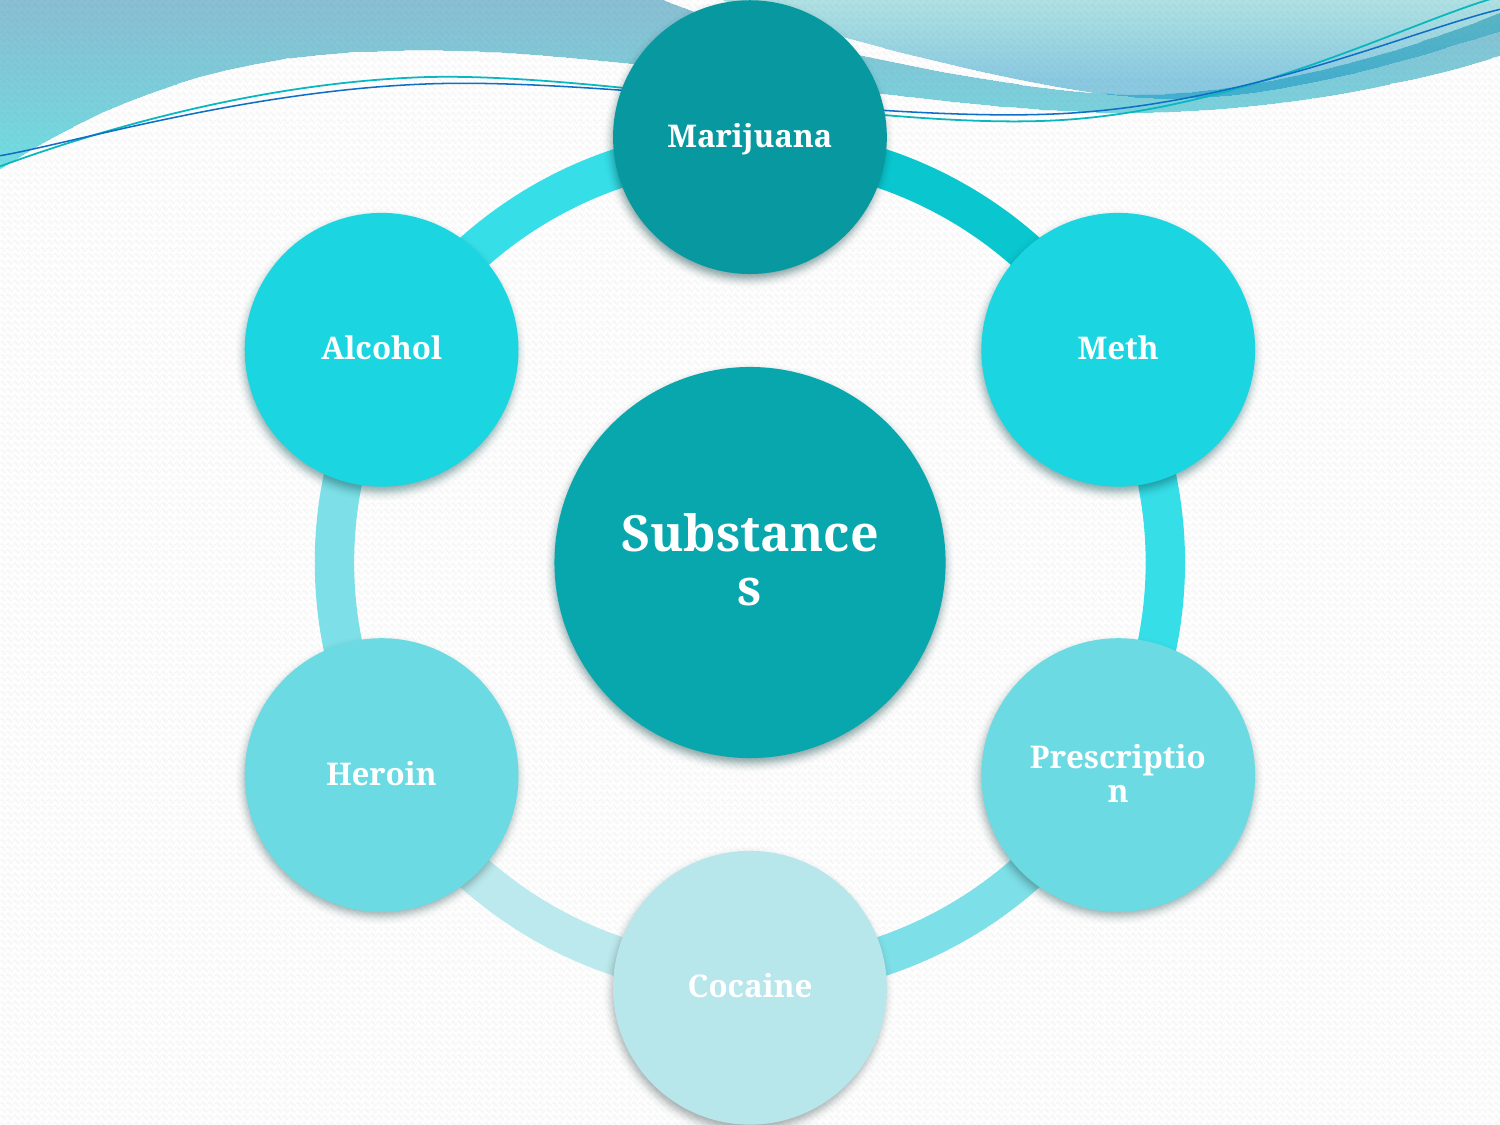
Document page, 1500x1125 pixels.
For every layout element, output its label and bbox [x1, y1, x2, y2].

list [0, 0, 1500, 1125]
